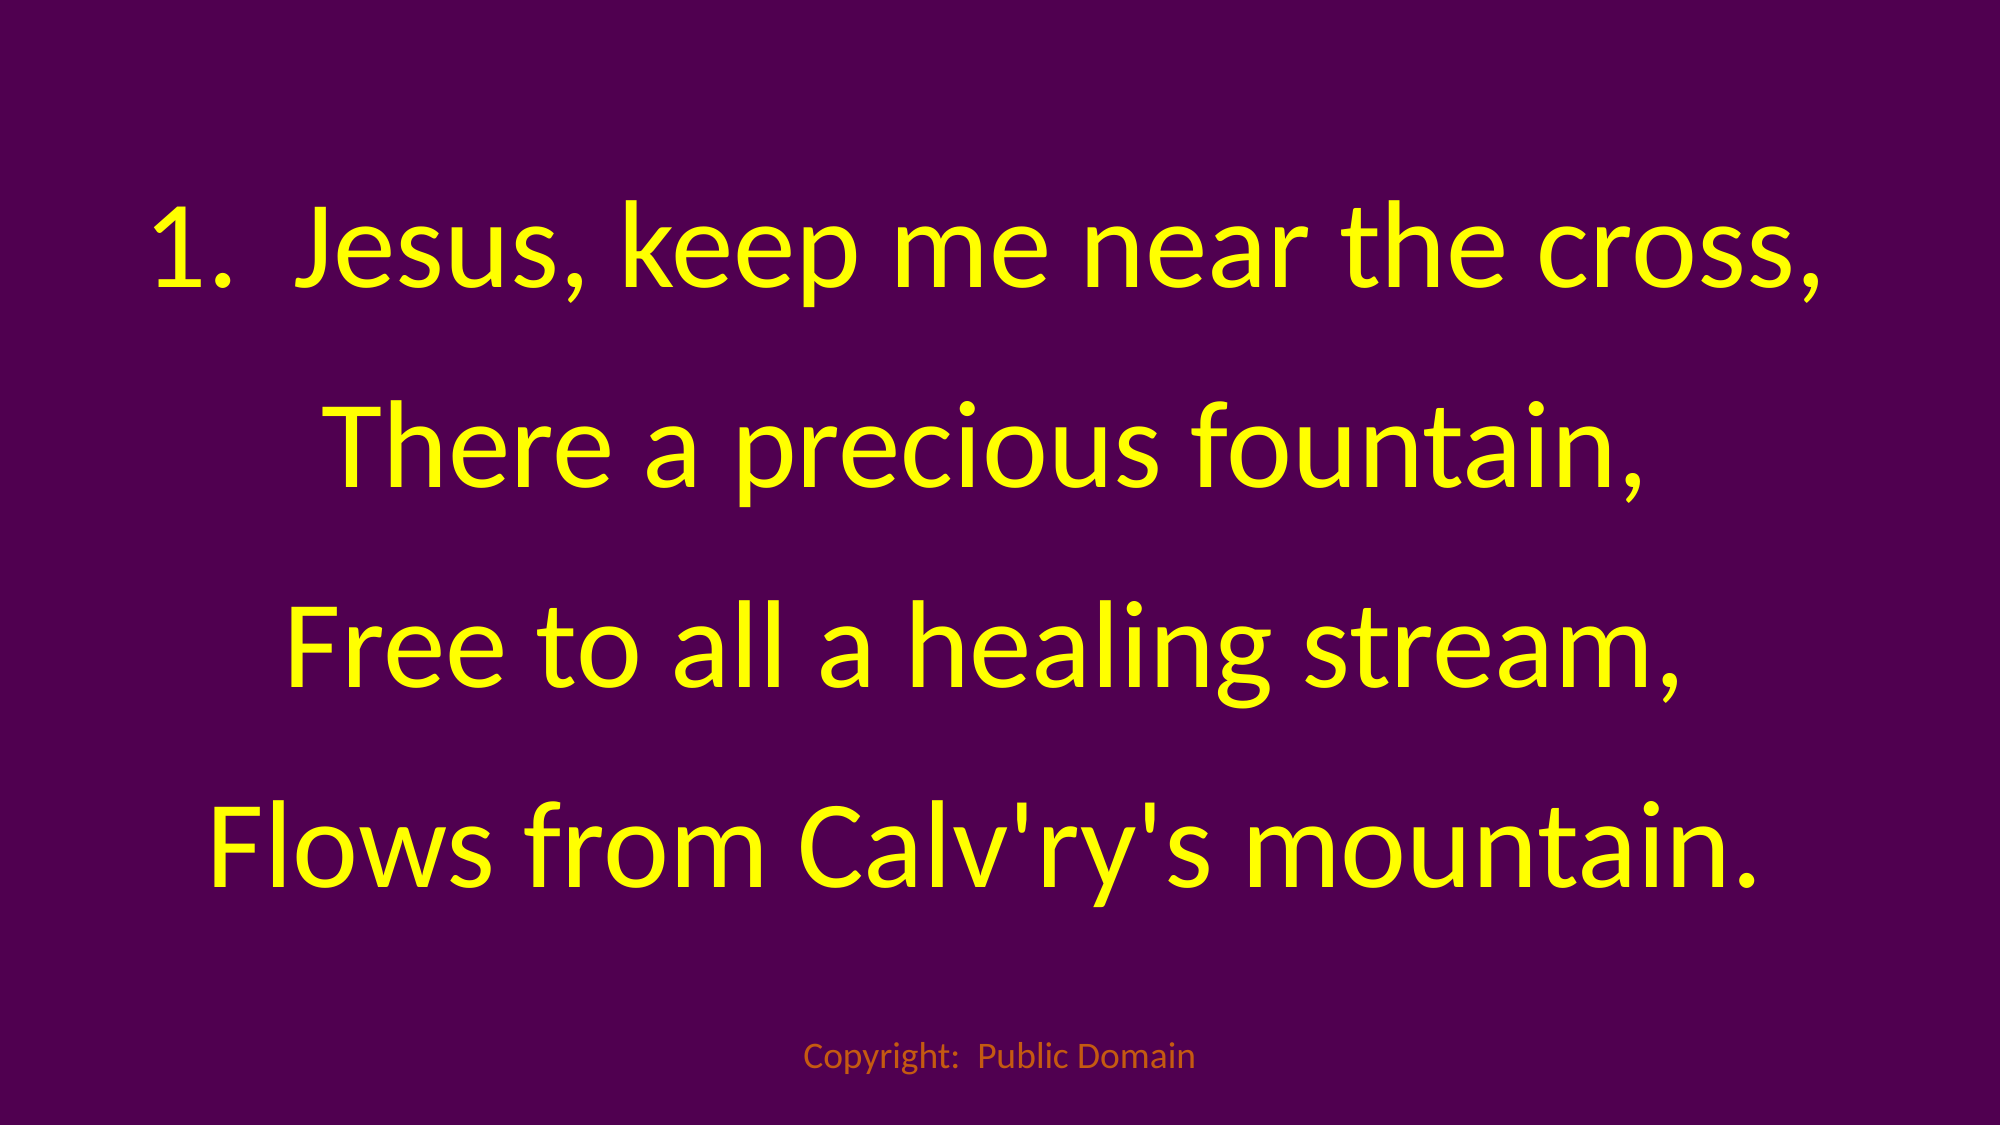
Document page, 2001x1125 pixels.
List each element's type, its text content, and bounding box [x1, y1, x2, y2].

text_box 1. Jesus, keep me near the cross, There a precious fountain, Free to all a healing stream, Flows from Calv'ry's mountain. [0, 154, 2000, 920]
text_box Copyright: Public Domain [26, 1023, 1973, 1083]
